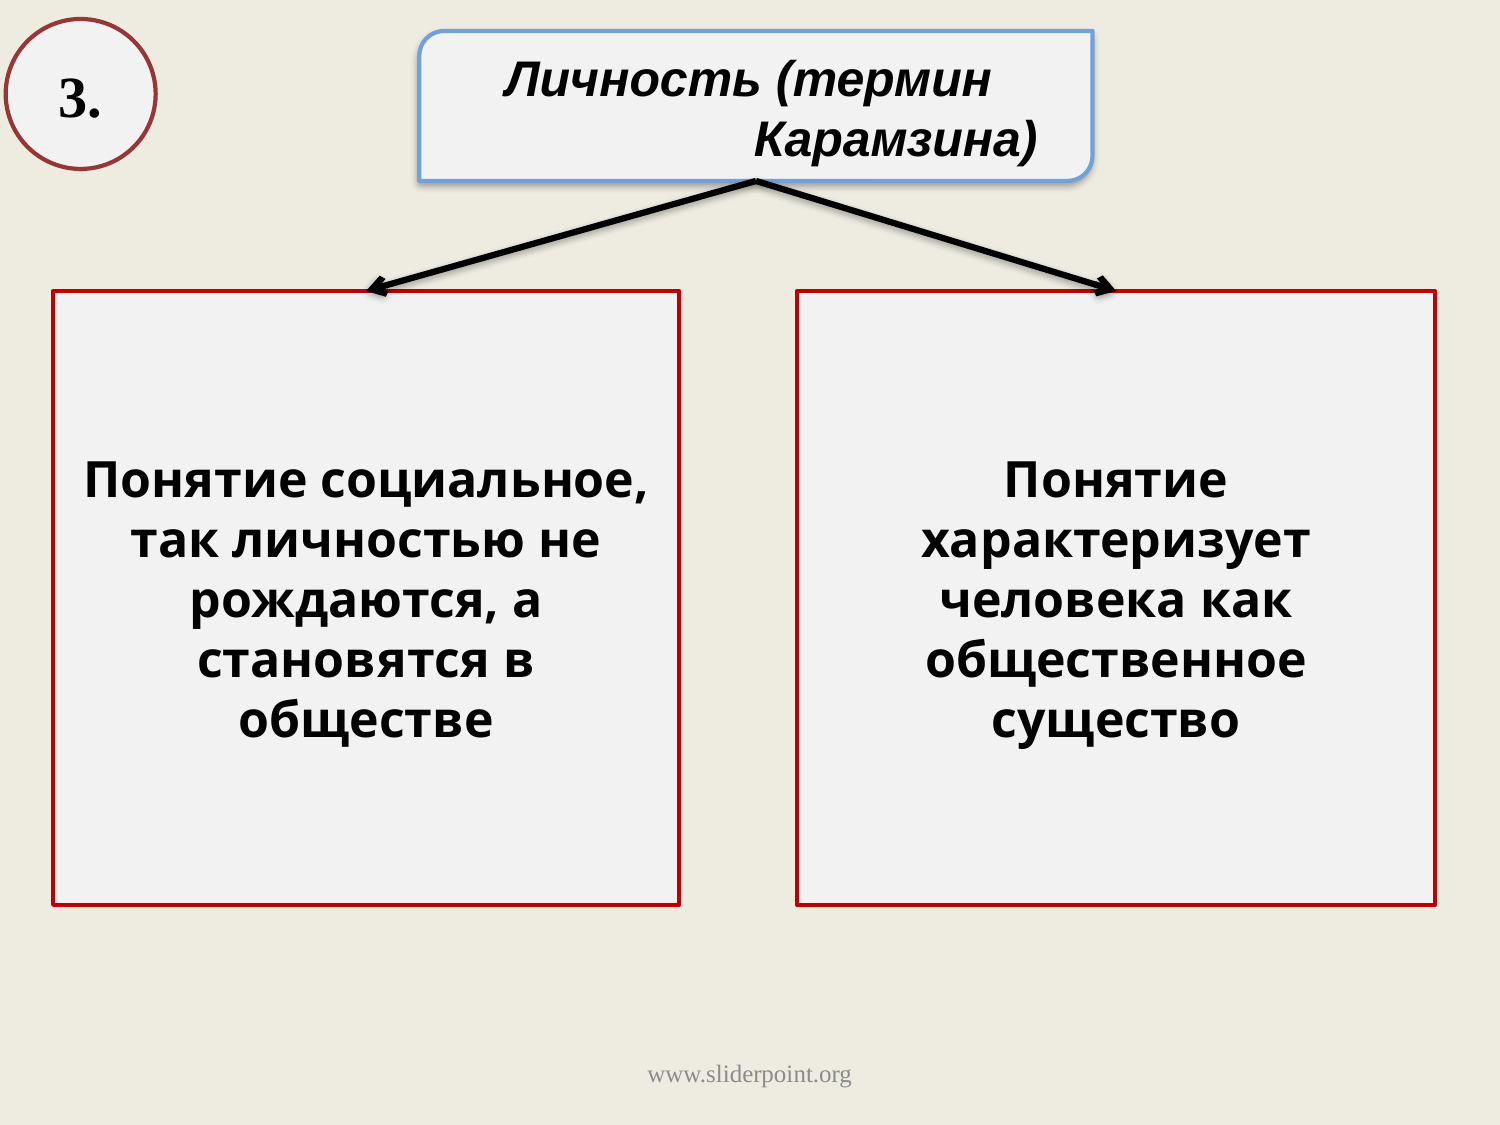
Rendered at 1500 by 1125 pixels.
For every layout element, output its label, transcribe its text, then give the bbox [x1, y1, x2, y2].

footer www.sliderpoint.org [512, 1042, 988, 1103]
text_box Понятие характеризует человека как общественное существо [795, 289, 1437, 907]
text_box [880, 55, 992, 417]
text_box Личность (термин Карамзина) [417, 28, 1095, 184]
text_box 3. [3, 16, 158, 172]
text_box Понятие социальное, так личностью не рождаются, а становятся в обществе [51, 289, 681, 907]
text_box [505, 40, 617, 432]
